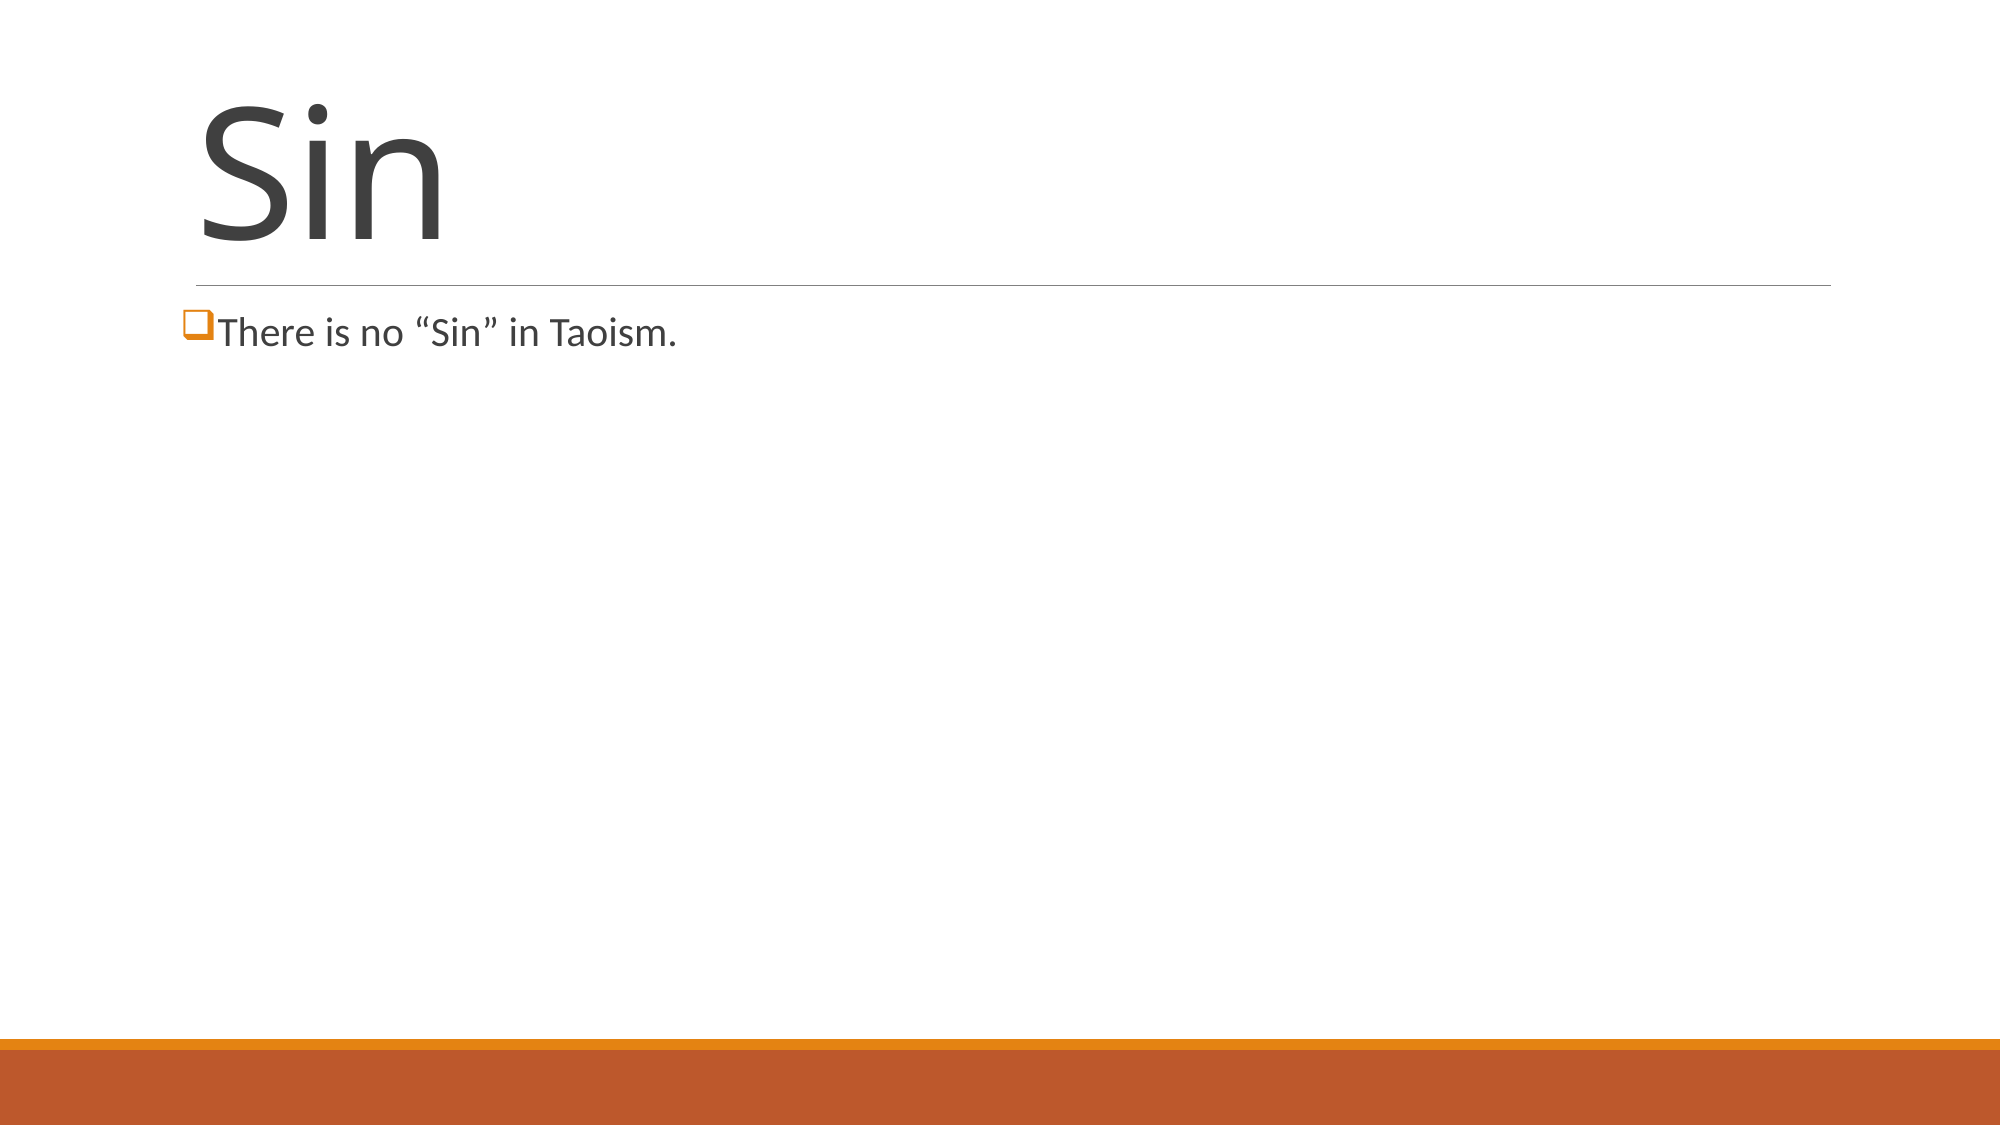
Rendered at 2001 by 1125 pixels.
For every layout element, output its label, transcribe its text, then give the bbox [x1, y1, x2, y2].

list There is no “Sin” in Taoism. [180, 302, 1830, 963]
title Sin [180, 47, 1830, 285]
